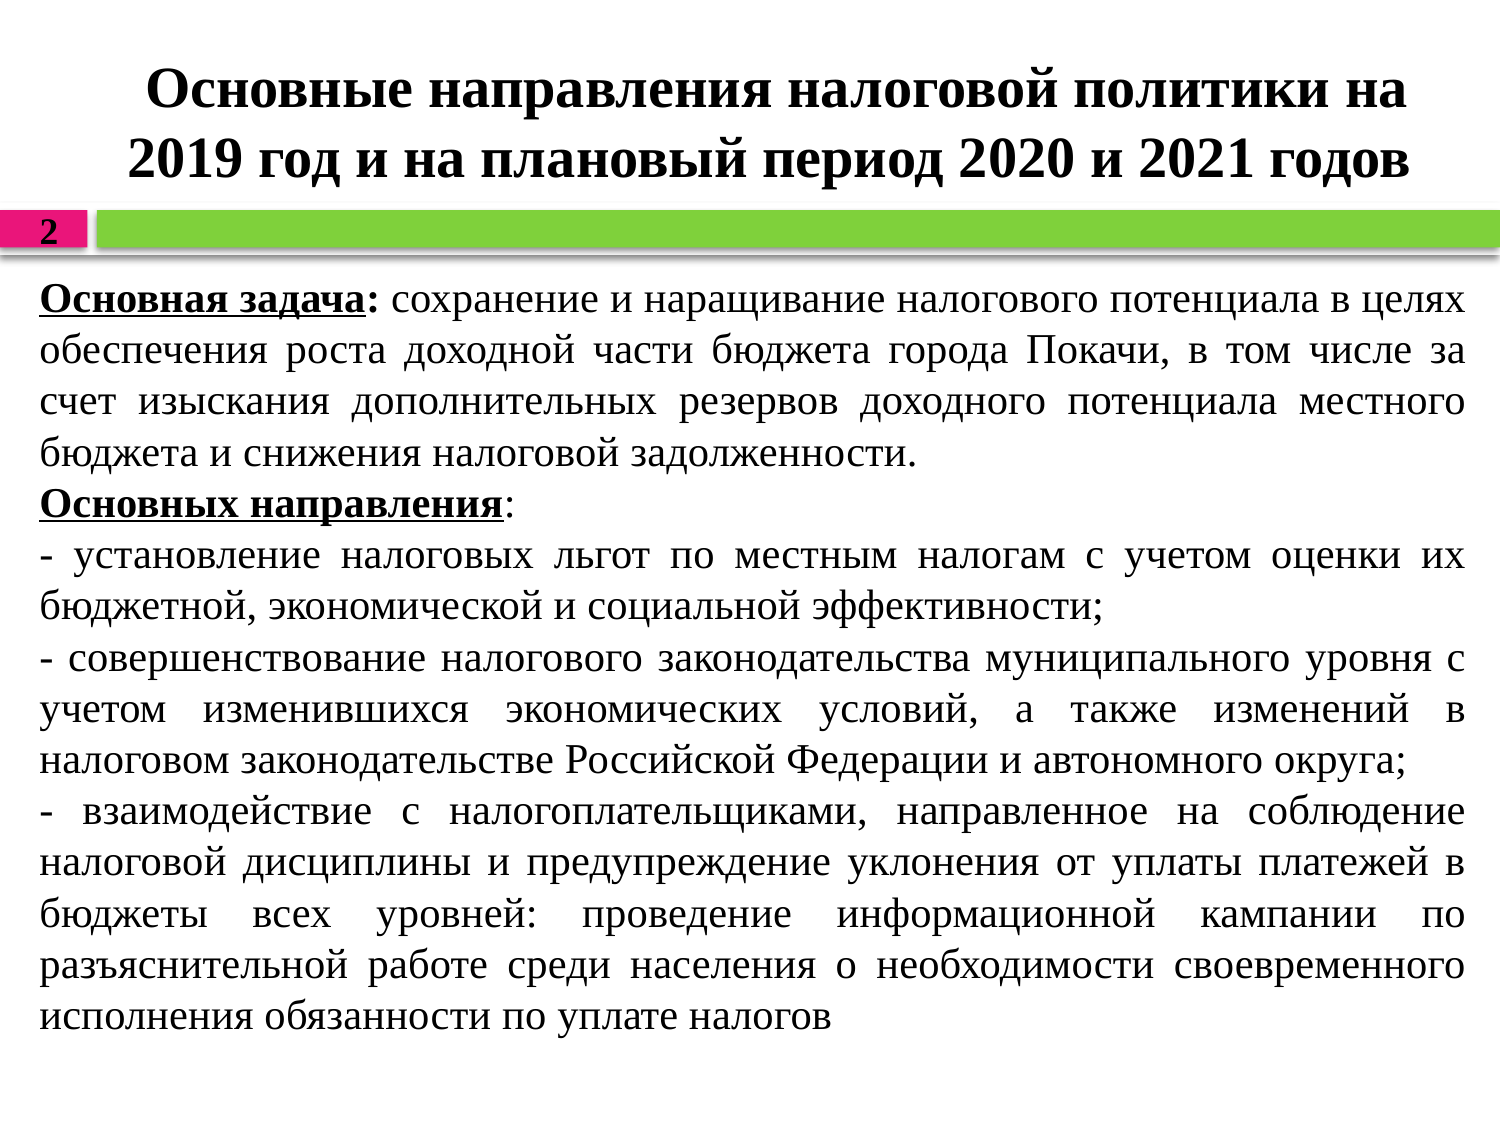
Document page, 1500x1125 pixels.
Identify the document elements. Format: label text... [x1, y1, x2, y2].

title Основные направления налоговой политики на 2019 год и на плановый период 2020 и 2021 годов [100, 37, 1438, 200]
list Основная задача: сохранение и наращивание налогового потенциала в целях обеспечения роста доходной части бюджета города Покачи, в том числе за счет изыскания дополнительных резервов доходного потенциала местного бюджета и снижения налоговой задолженности. Основных направления: - установление налоговых льгот по местным налогам с учетом оценки их бюджетной, экономической и социальной эффективности; - совершенствование налогового законодательства муниципального уровня с учетом изменившихся экономических условий, а также изменений в налоговом законодательстве Российской Федерации и автономного округа; - взаимодействие с налогоплательщиками, направленное на соблюдение налоговой дисциплины и предупреждение уклонения от уплаты платежей в бюджеты всех уровней: проведение информационной кампании по разъяснительной работе среди населения о необходимости своевременного исполнения обязанности по уплате налогов [24, 262, 1483, 1059]
text_box 2 [24, 199, 74, 260]
